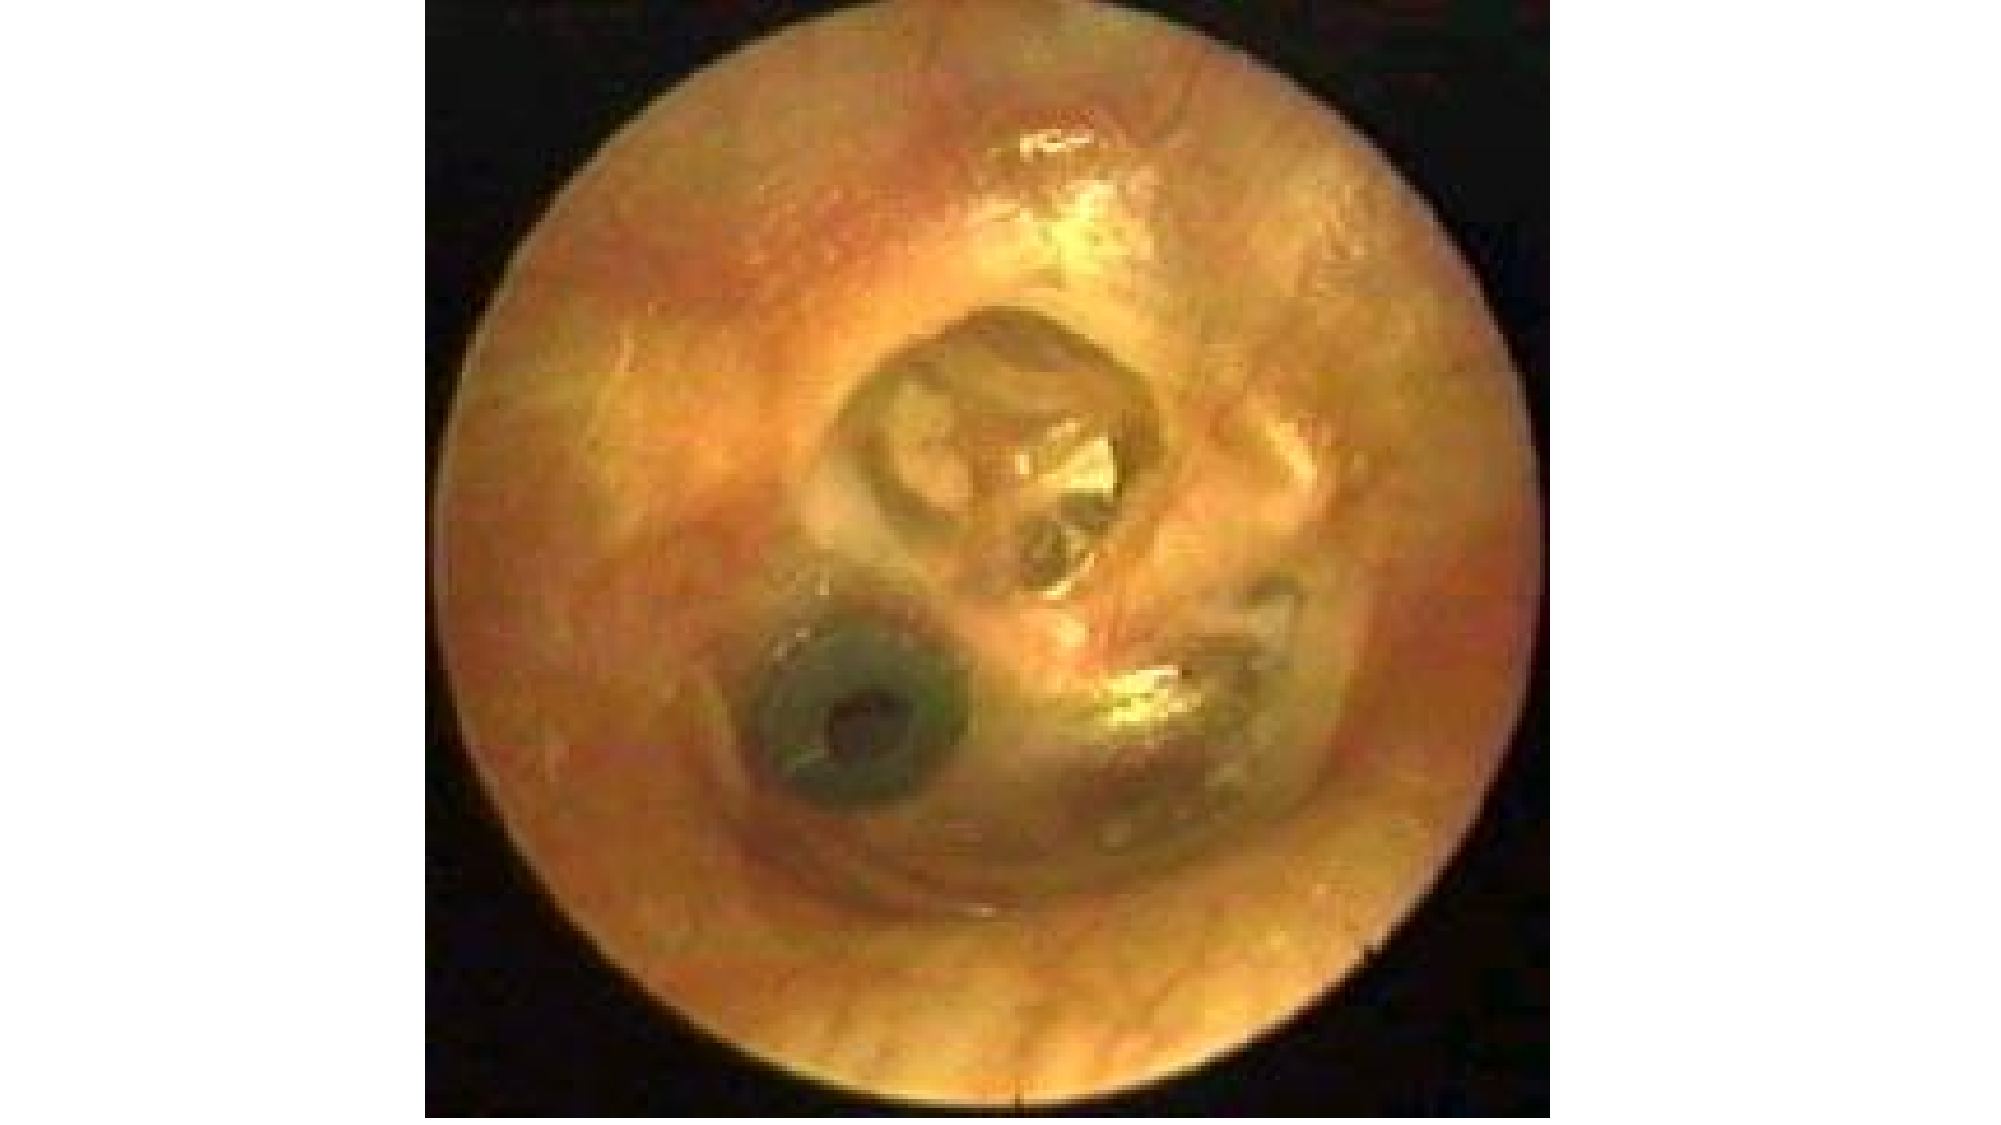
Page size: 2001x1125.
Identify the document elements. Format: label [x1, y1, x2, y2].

picture [424, 0, 1550, 1118]
